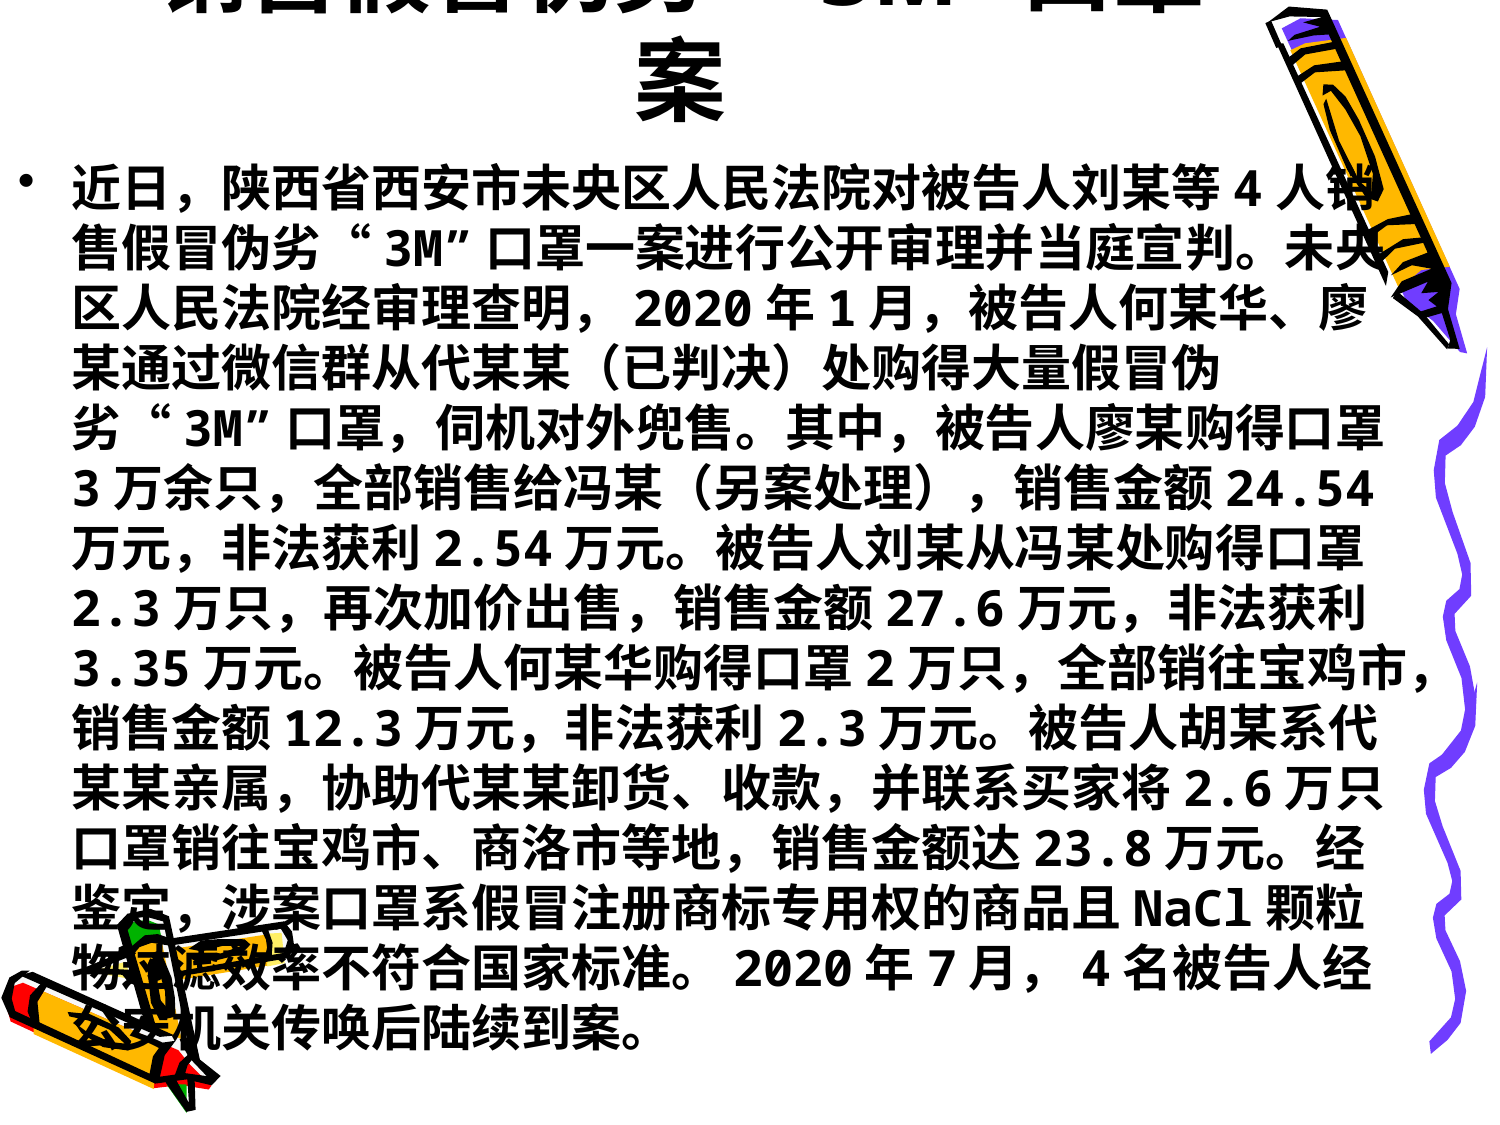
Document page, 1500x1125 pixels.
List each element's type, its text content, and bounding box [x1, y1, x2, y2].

title 销售假冒伪劣“3M”口罩案 [116, 0, 1245, 141]
list 近日，陕西省西安市未央区人民法院对被告人刘某等4人销售假冒伪劣“3M”口罩一案进行公开审理并当庭宣判。未央区人民法院经审理查明，2020年1月，被告人何某华、廖某通过微信群从代某某（已判决）处购得大量假冒伪劣“3M”口罩，伺机对外兜售。其中，被告人廖某购得口罩3万余只，全部销售给冯某（另案处理），销售金额24.54万元，非法获利2.54万元。被告人刘某从冯某处购得口罩2.3万只，再次加价出售，销售金额27.6万元，非法获利3.35万元。被告人何某华购得口罩2万只，全部销往宝鸡市，销售金额12.3万元，非法获利2.3万元。被告人胡某系代某某亲属，协助代某某卸货、收款，并联系买家将2.6万只口罩销往宝鸡市、商洛市等地，销售金额达23.8万元。经鉴定，涉案口罩系假冒注册商标专用权的商品且NaCl颗粒物过滤效率不符合国家标准。2020年7月，4名被告人经公安机关传唤后陆续到案。 [0, 148, 1430, 1044]
